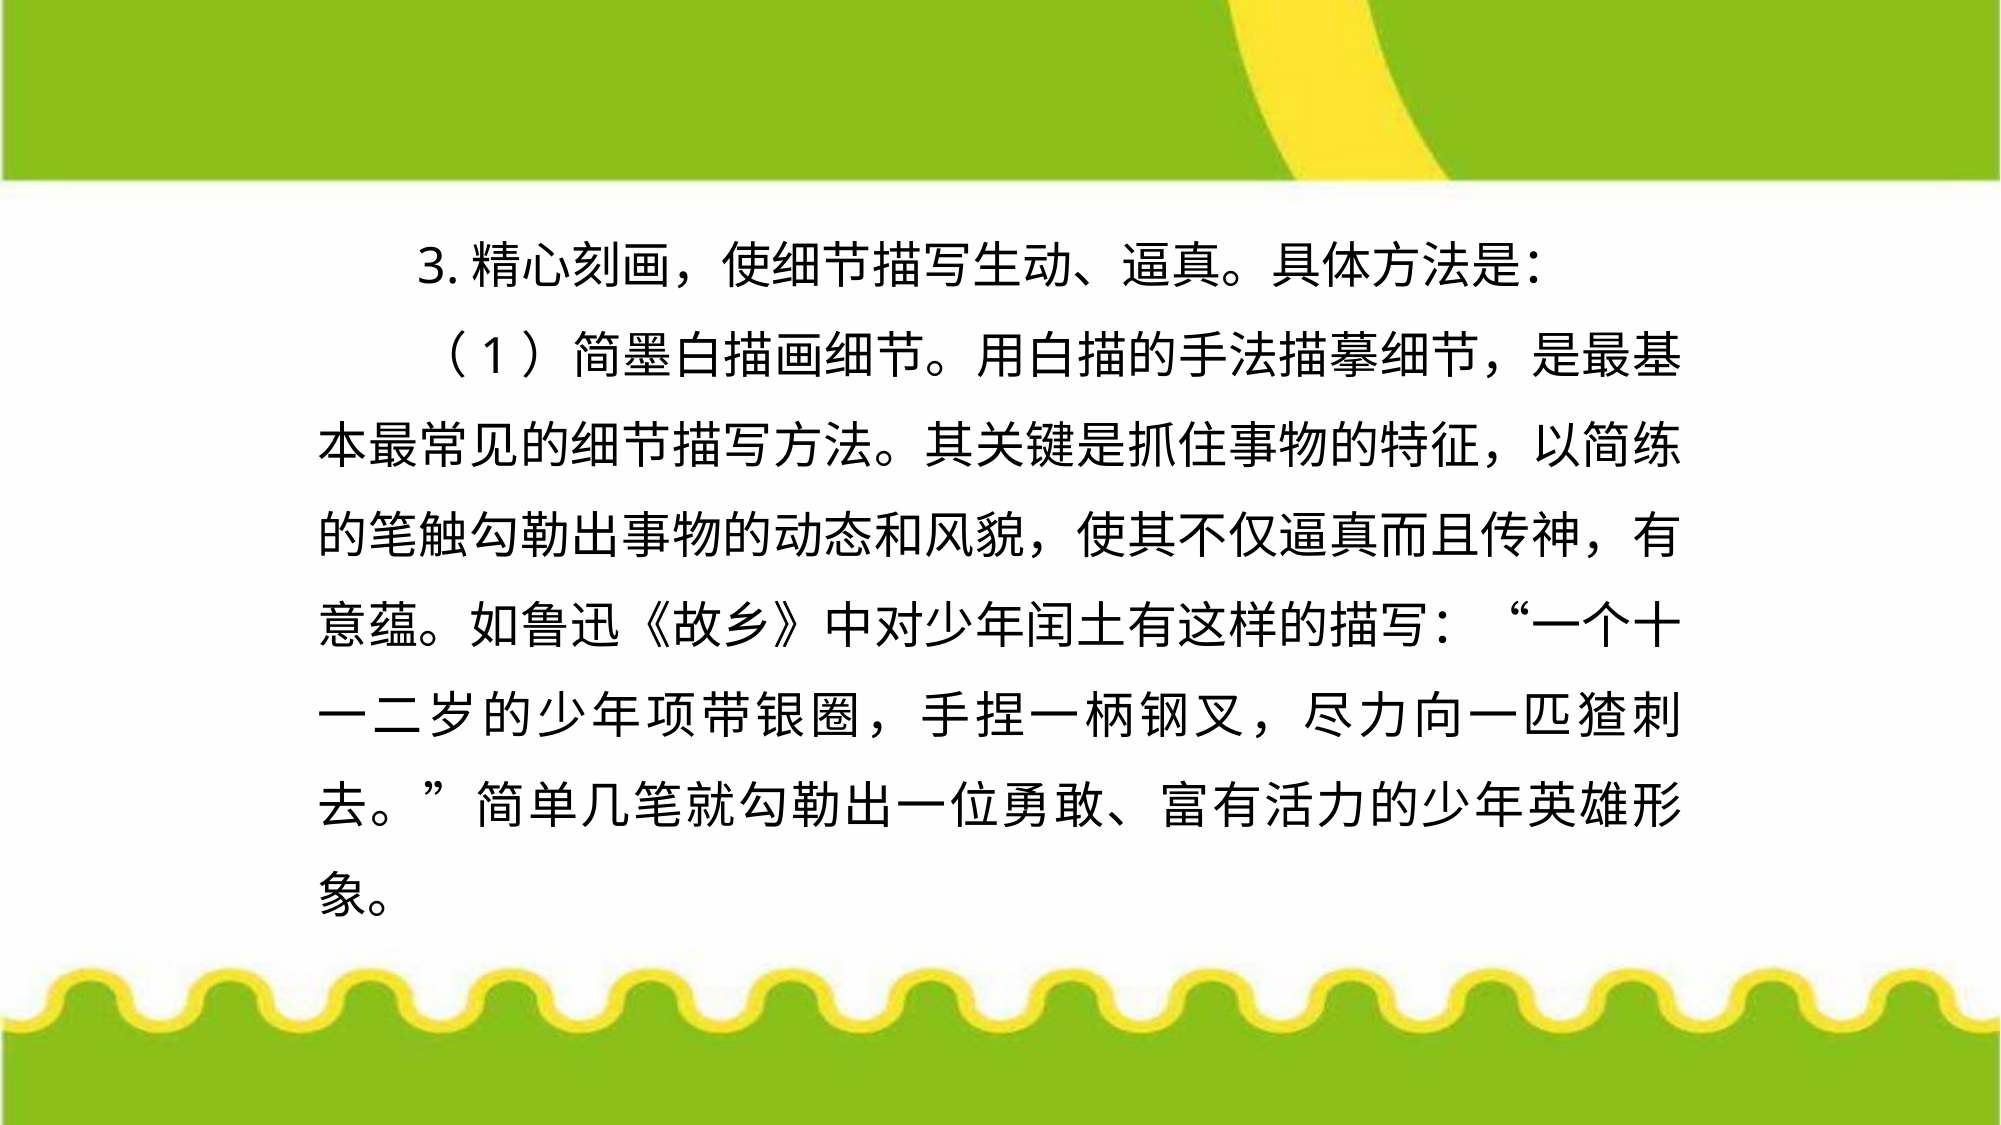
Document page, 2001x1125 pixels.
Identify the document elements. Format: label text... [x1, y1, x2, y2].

text_box 3.精心刻画，使细节描写生动、逼真。具体方法是： （1）简墨白描画细节。用白描的手法描摹细节，是最基本最常见的细节描写方法。其关键是抓住事物的特征，以简练的笔触勾勒出事物的动态和风貌，使其不仅逼真而且传神，有意蕴。如鲁迅《故乡》中对少年闰土有这样的描写：“一个十一二岁的少年项带银圈，手捏一柄钢叉，尽力向一匹猹刺去。”简单几笔就勾勒出一位勇敢、富有活力的少年英雄形象。 [303, 196, 1697, 931]
picture [0, 0, 2001, 1125]
